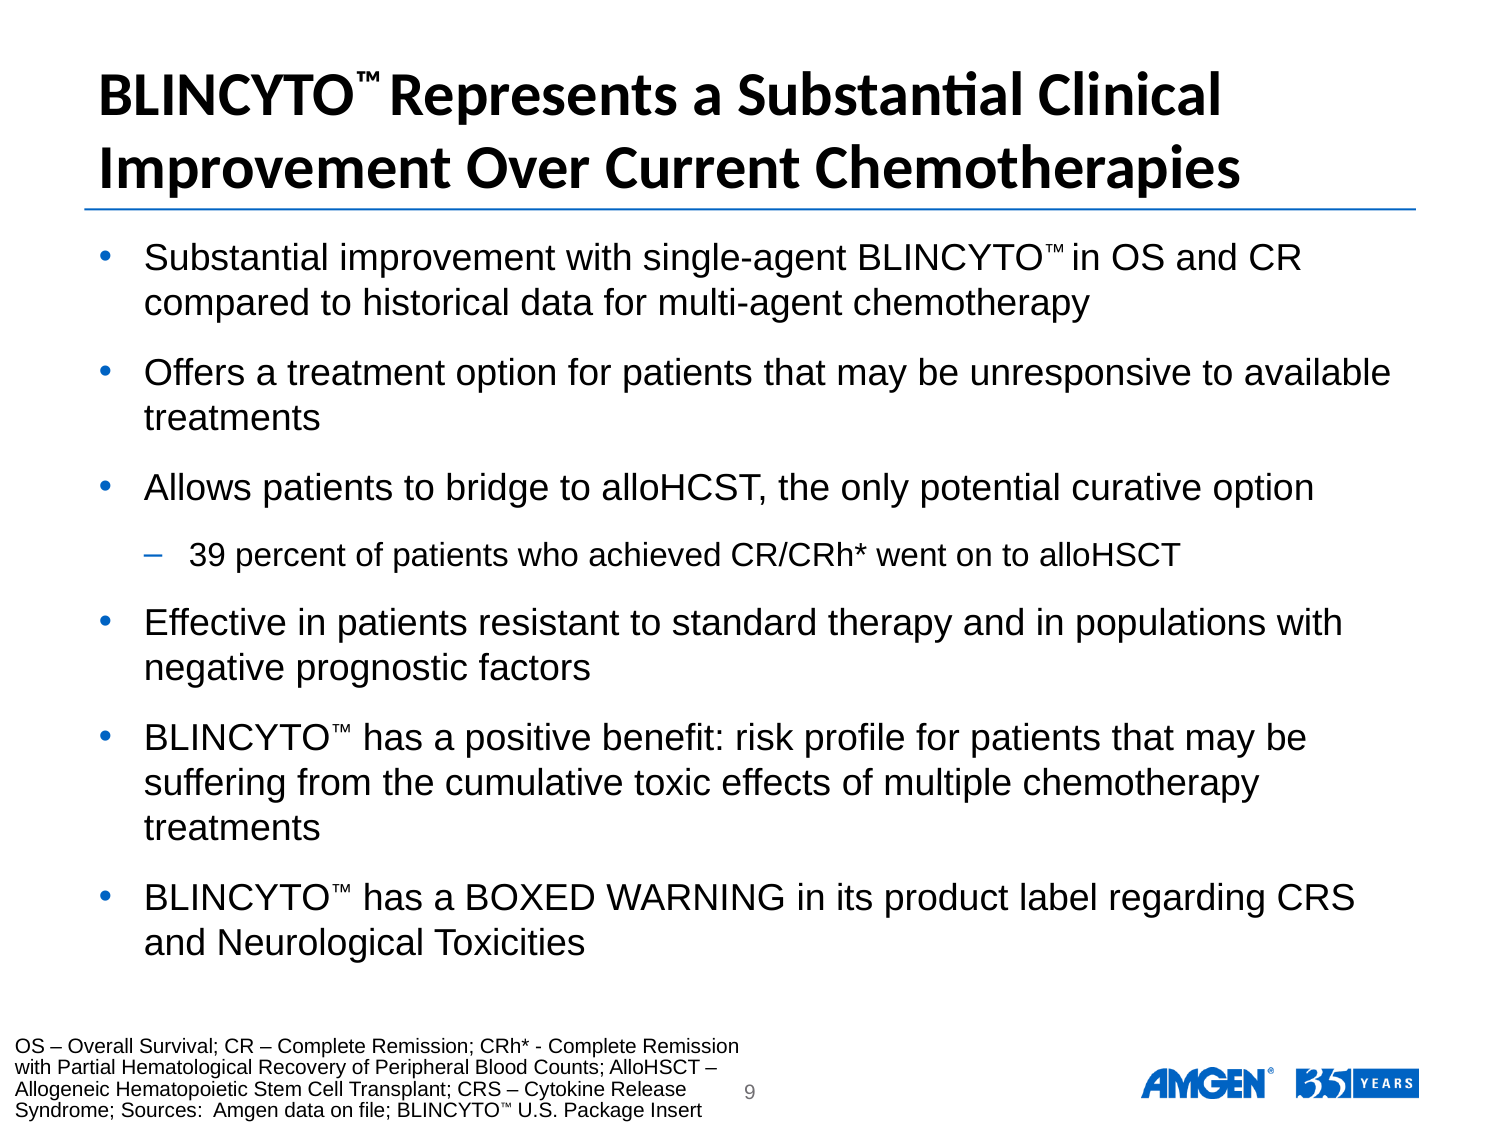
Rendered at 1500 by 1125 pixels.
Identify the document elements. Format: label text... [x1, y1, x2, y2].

text_box OS – Overall Survival; CR – Complete Remission; CRh* - Complete Remission with Partial Hematological Recovery of Peripheral Blood Counts; AlloHSCT – Allogeneic Hematopoietic Stem Cell Transplant; CRS – Cytokine Release Syndrome; Sources: Amgen data on file; BLINCYTO™ U.S. Package Insert [0, 1029, 777, 1125]
picture [1141, 1067, 1419, 1099]
title BLINCYTO™ Represents a Substantial Clinical Improvement Over Current Chemotherapies [83, 28, 1500, 209]
list Substantial improvement with single-agent BLINCYTO™ in OS and CR compared to historical data for multi-agent chemotherapy Offers a treatment option for patients that may be unresponsive to available treatments Allows patients to bridge to alloHCST, the only potential curative option 39 percent of patients who achieved CR/CRh* went on to alloHSCT Effective in patients resistant to standard therapy and in populations with negative prognostic factors BLINCYTO™ has a positive benefit: risk profile for patients that may be suffering from the cumulative toxic effects of multiple chemotherapy treatments BLINCYTO™ has a BOXED WARNING in its product label regarding CRS and Neurological Toxicities [83, 225, 1417, 983]
